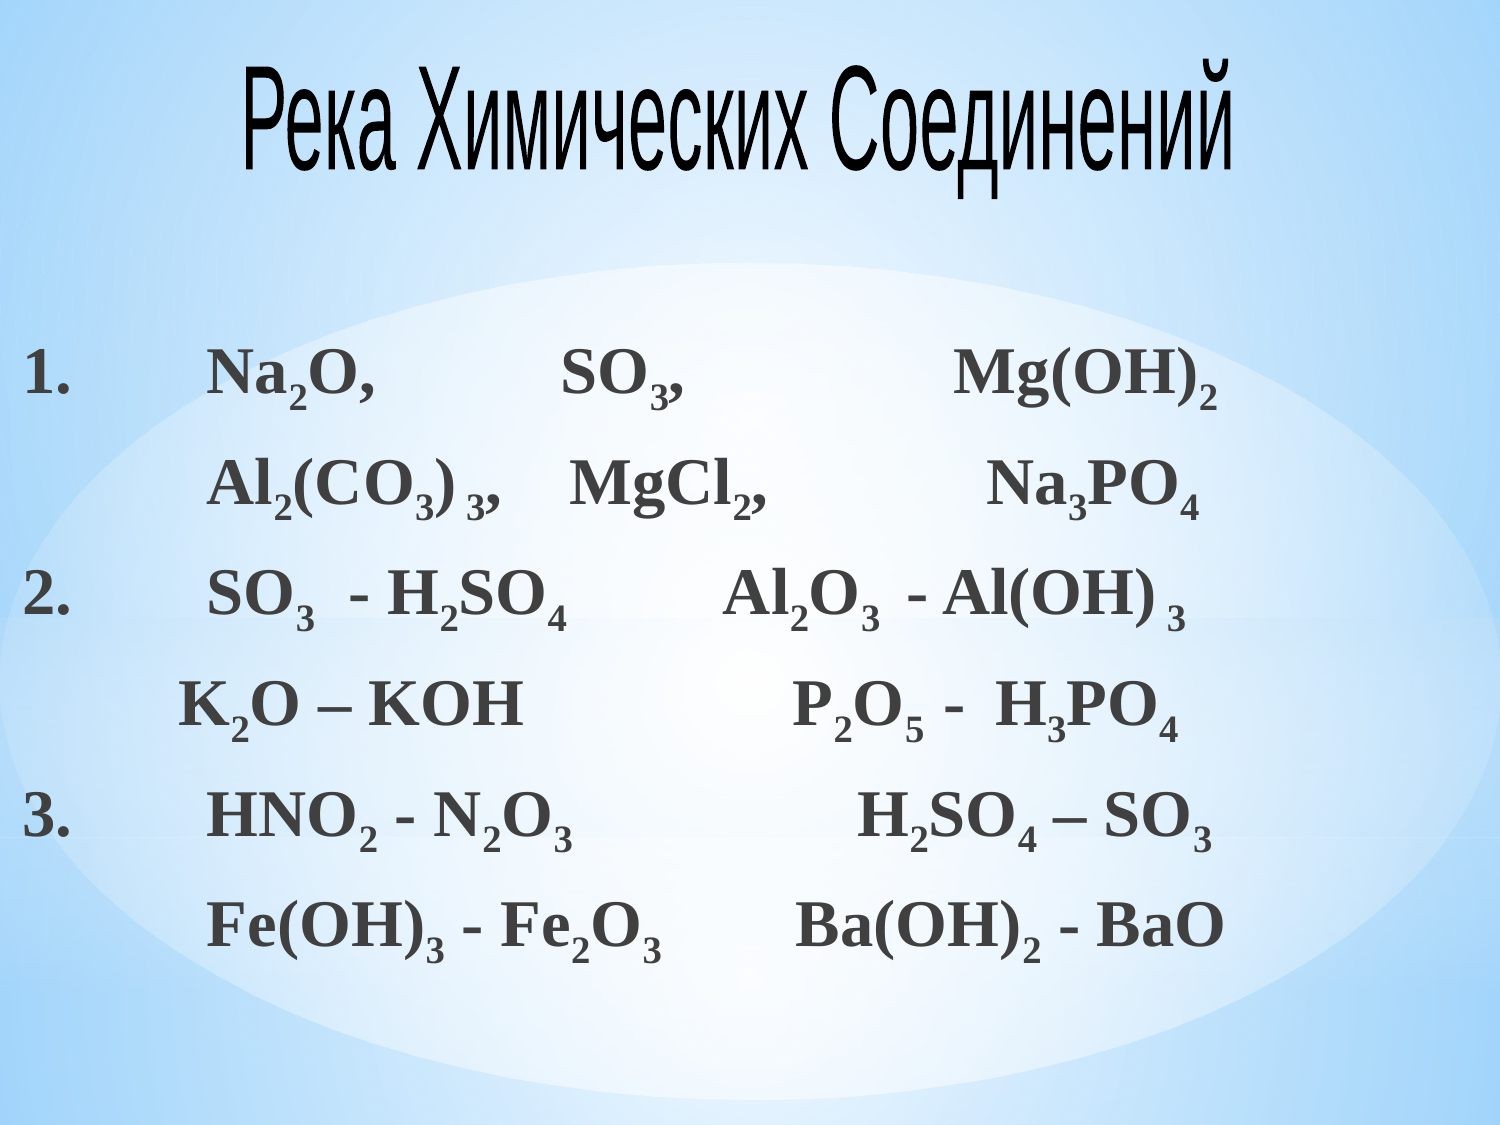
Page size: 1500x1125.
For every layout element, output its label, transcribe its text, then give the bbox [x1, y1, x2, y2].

list 1. Na2O, SO3, Mg(OH)2 Al2(CO3) 3, MgCl2, Na3PO4 2. SO3 - H2SO4 Al2O3 - Al(OH) 3 K2O – KOH P2O5 - H3PO4 3. HNO2 - N2O3 H2SO4 – SO3 Fe(OH)3 - Fe2O3 Ba(OH)2 - BaO [0, 219, 1500, 1125]
